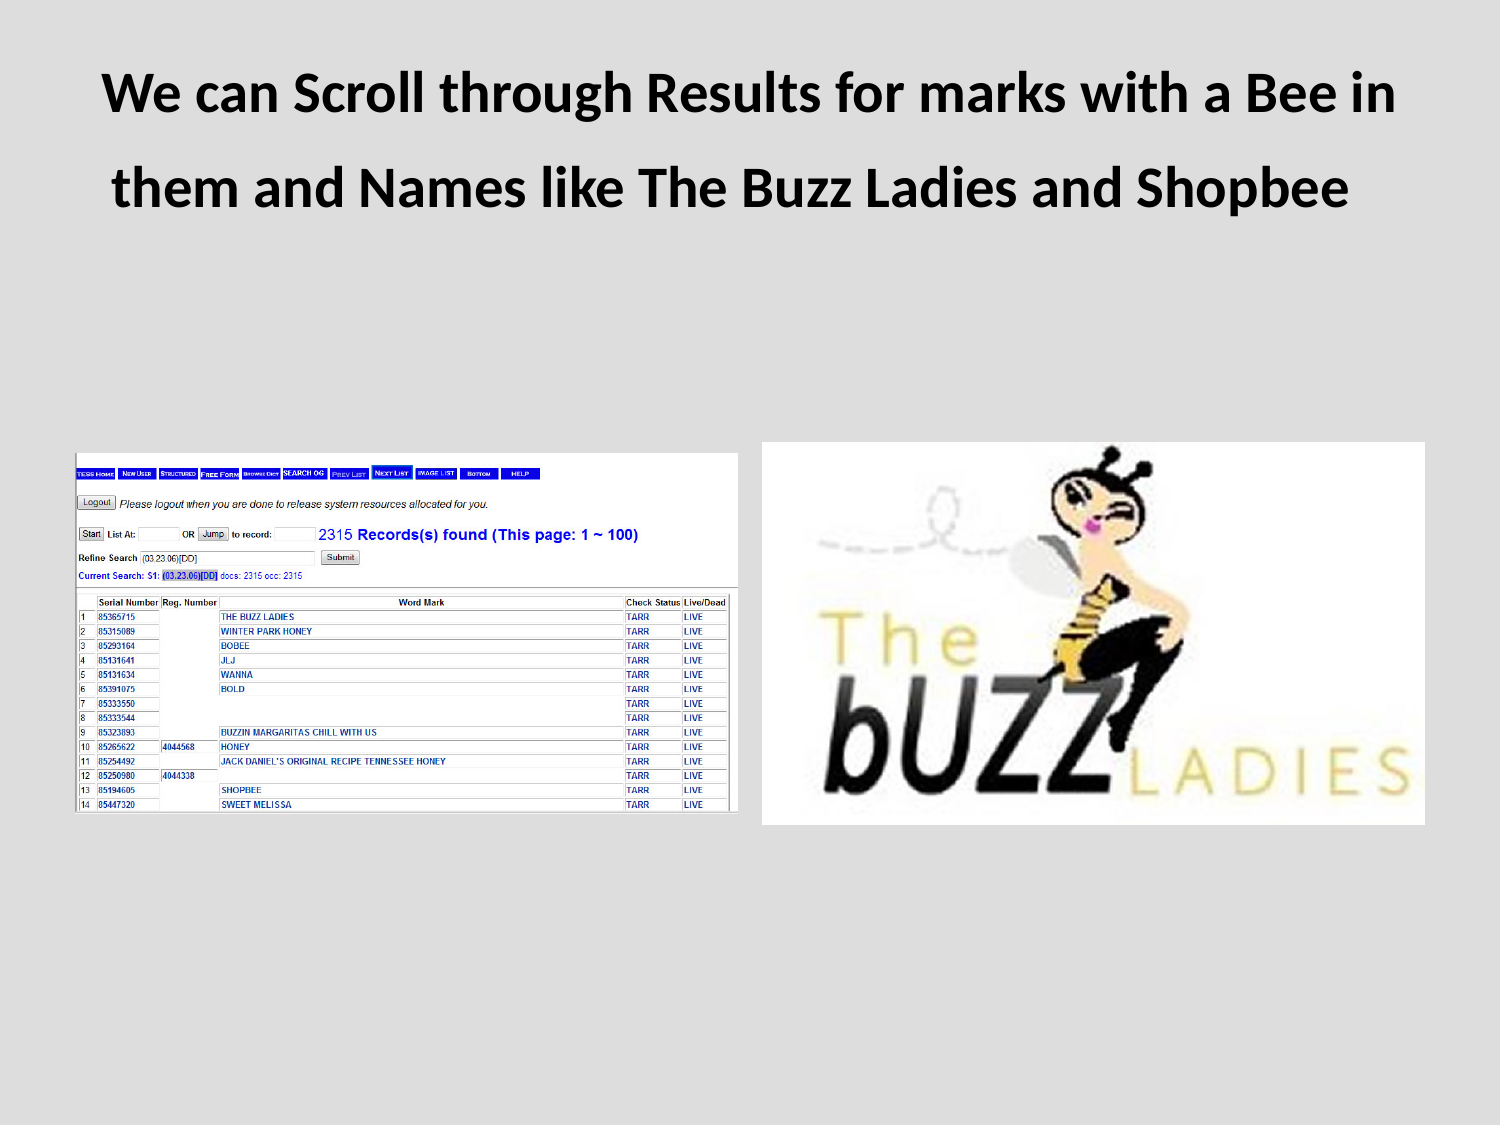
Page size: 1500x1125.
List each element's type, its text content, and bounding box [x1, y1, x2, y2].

title We can Scroll through Results for marks with a Bee in them and Names like The Buzz Ladies and Shopbee [75, 45, 1425, 233]
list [74, 453, 738, 814]
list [762, 442, 1426, 825]
